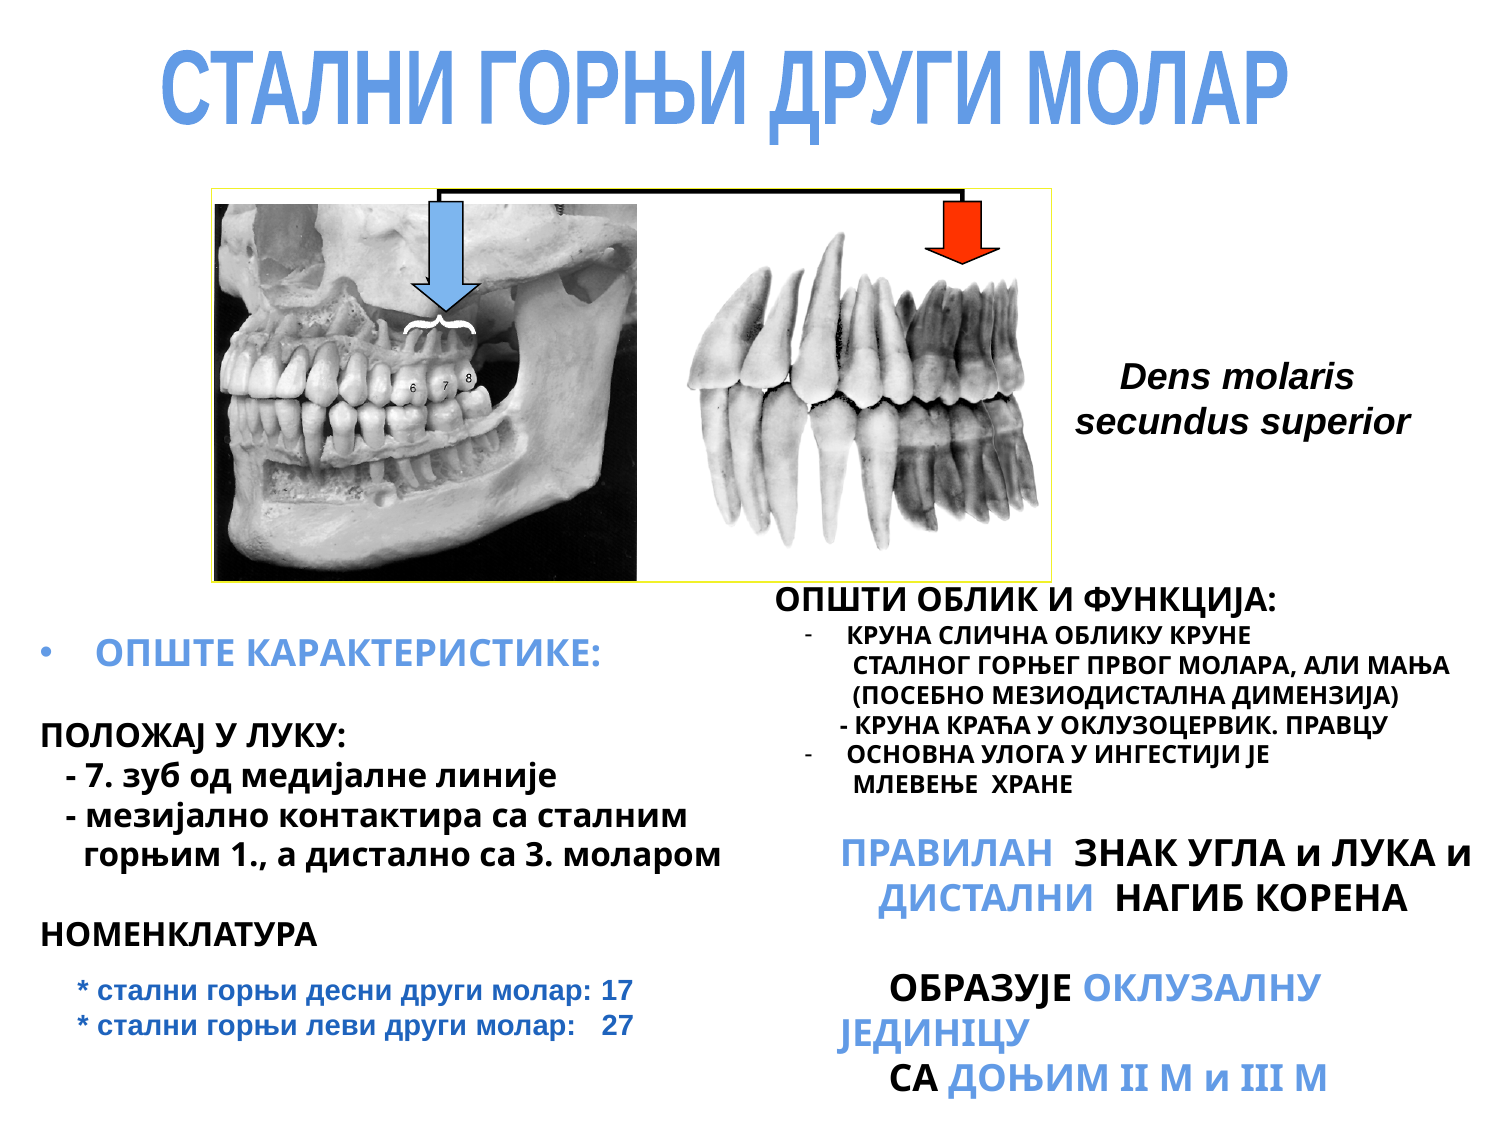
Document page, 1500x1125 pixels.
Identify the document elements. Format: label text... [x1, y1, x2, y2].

text_box ОПШТЕ КАРAКТЕРИСТИКЕ: ПОЛOЖАЈ У ЛУКУ: - 7. зуб од медијалне линије - мезијално контактира са сталним горњим 1., а дистално са 3. моларом НОМЕНКЛАТУРА [24, 621, 749, 1041]
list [212, 189, 1051, 582]
text_box Dens molaris secundus superior [1051, 344, 1450, 450]
text_box ОПШТИ ОБЛИК И ФУНКЦИЈА: КРУНА СЛИЧНА ОБЛИКУ КРУНЕ СТАЛНОГ ГОРЊЕГ ПРВОГ МОЛАРA, АЛИ МАЊА (ПОСЕБНО МЕЗИОДИСТАЛНА ДИМЕНЗИЈА) - КРУНА КРАЋА У ОКЛУЗОЦЕРВИК. ПРАВЦУ ОСНОВНА УЛОГА У ИНГЕСТИЈИ ЈЕ МЛЕВEЊЕ ХРАНЕ ПРАВИЛАН ЗНАК УГЛА и ЛУКА и ДИСТАЛНИ НАГИБ КОРЕНА ОБРАЗУЈЕ ОКЛУЗАЛНУ ЈЕДИНIЦУ СА ДОЊИМ II M и III M [749, 566, 1500, 1107]
text_box * стални горњи десни други молар: 17 * стални горњи леви други молар: 27 [62, 964, 650, 1049]
